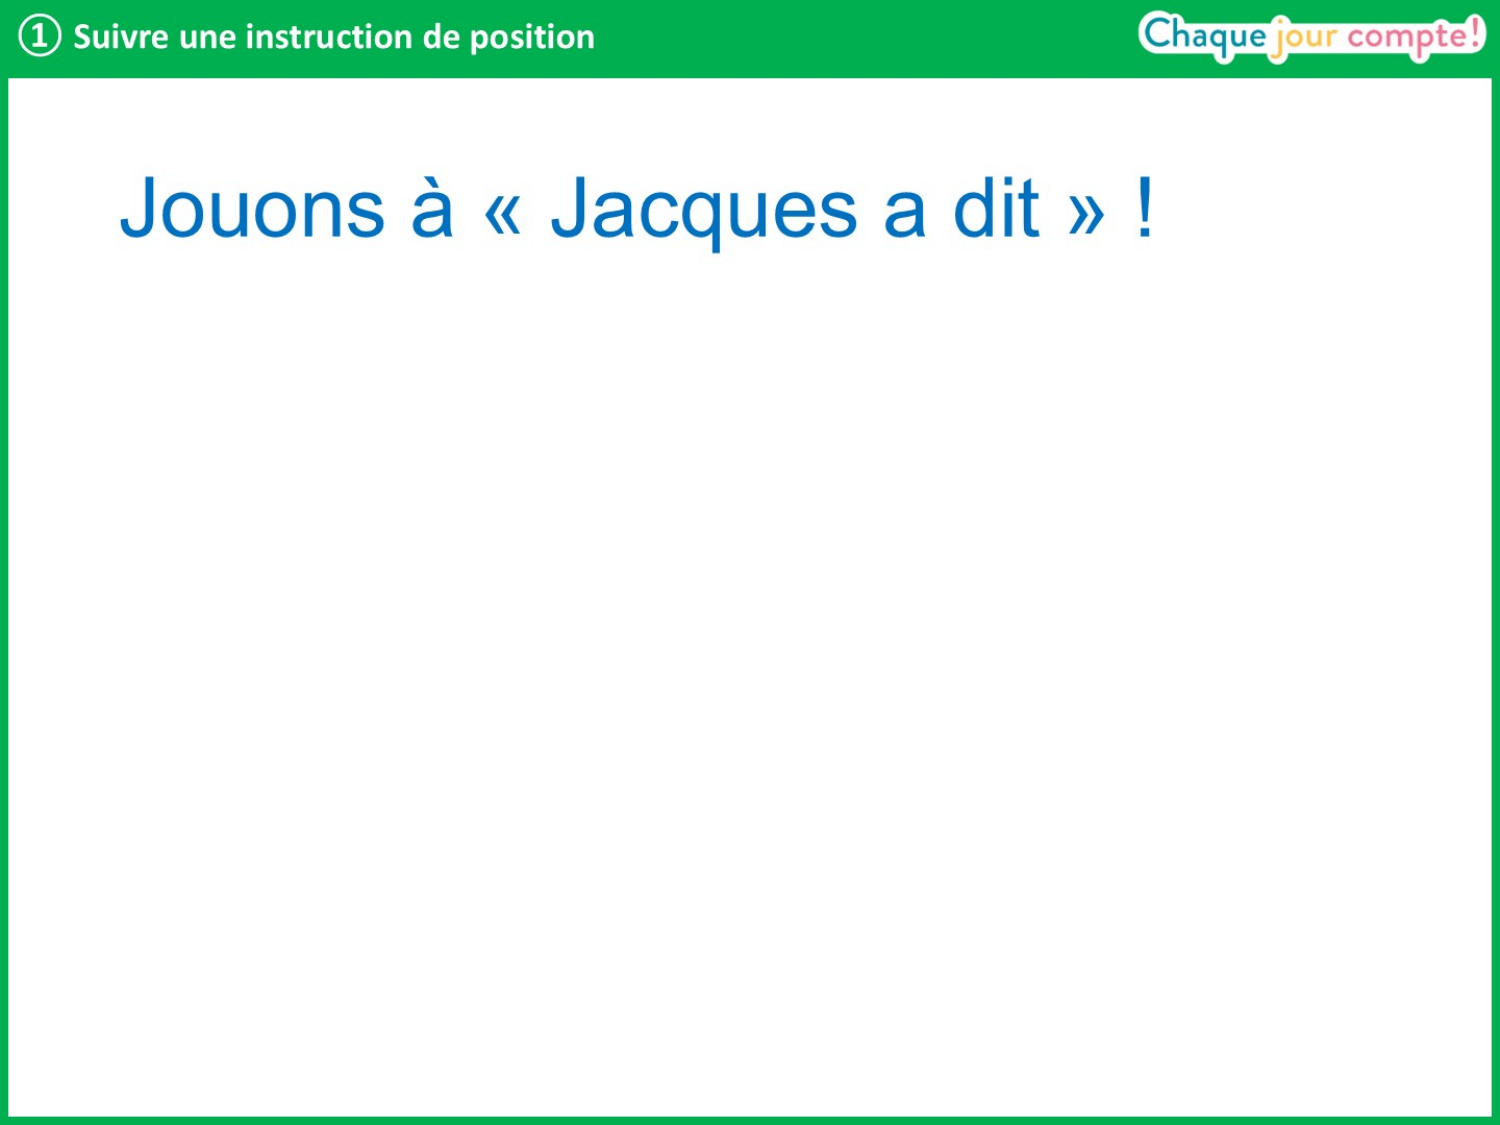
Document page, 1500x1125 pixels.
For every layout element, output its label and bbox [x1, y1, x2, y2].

list [0, 0, 1500, 1125]
